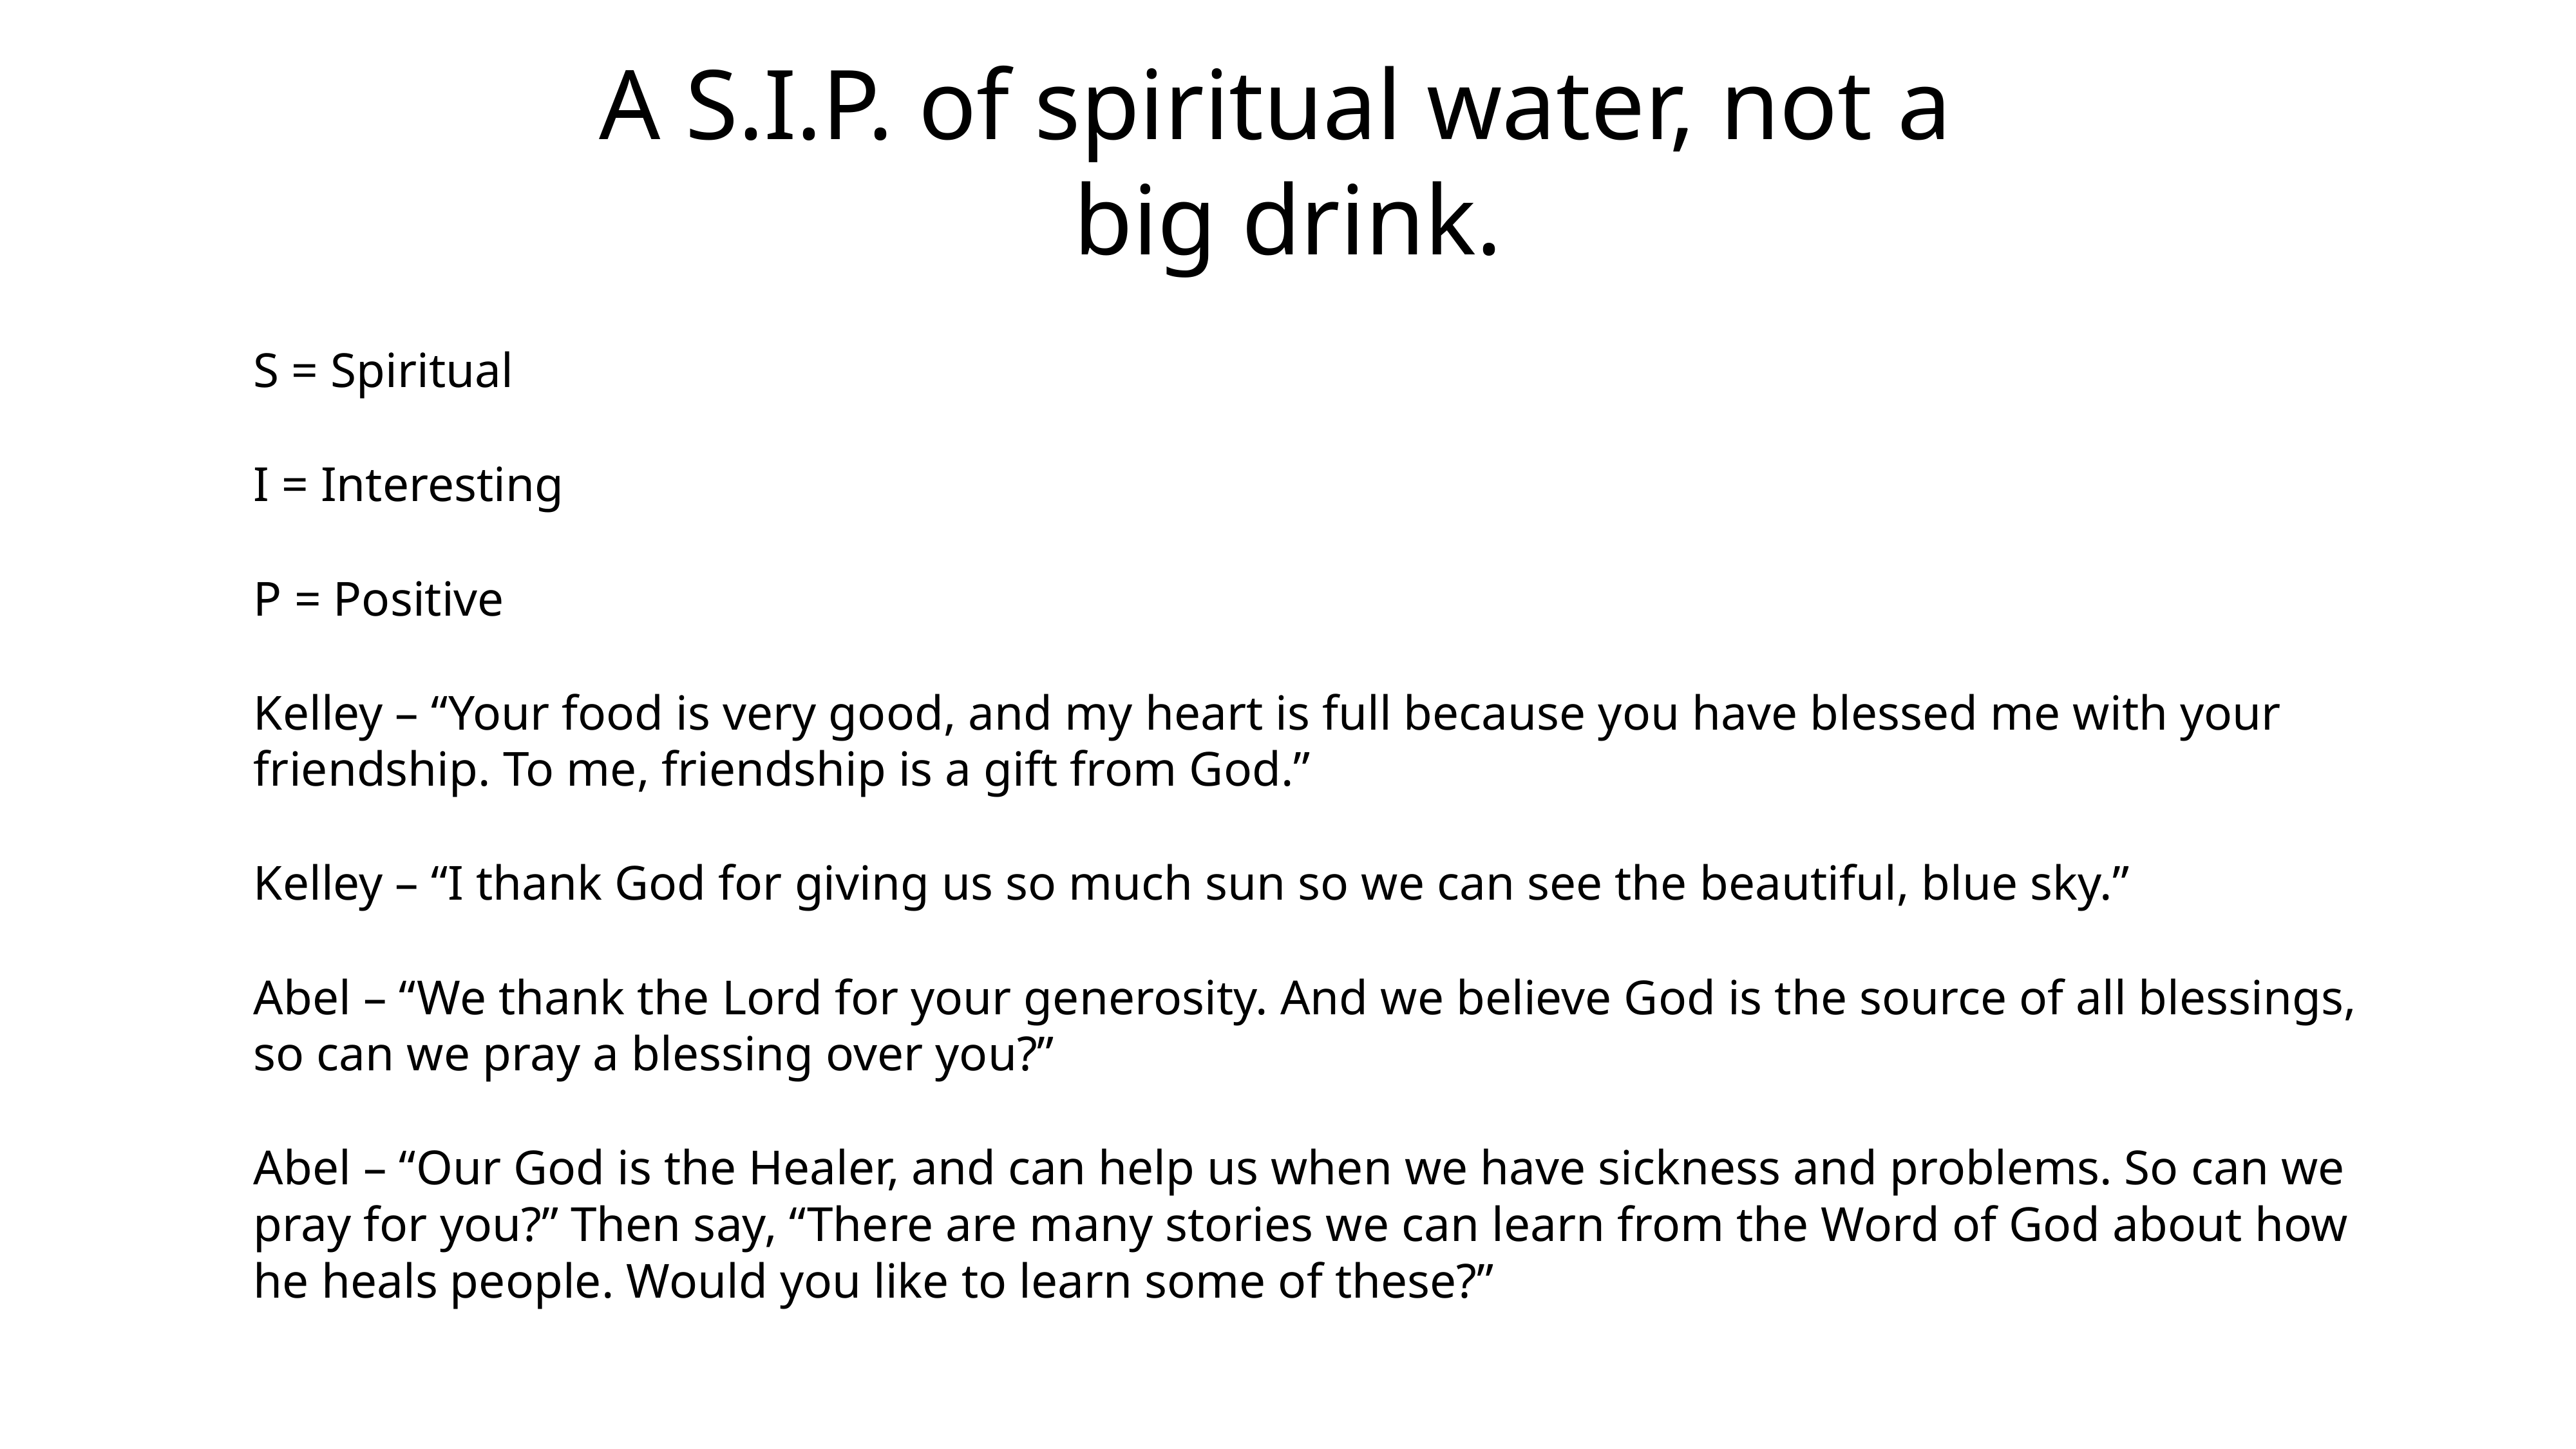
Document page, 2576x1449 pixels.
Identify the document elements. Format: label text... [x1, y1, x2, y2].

list S = Spiritual I = Interesting P = Positive Kelley – “Your food is very good, and my heart is full because you have blessed me with your friendship. To me, friendship is a gift from God.” Kelley – “I thank God for giving us so much sun so we can see the beautiful, blue sky.” Abel – “We thank the Lord for your generosity. And we believe God is the source of all blessings, so can we pray a blessing over you?” Abel – “Our God is the Healer, and can help us when we have sickness and problems. So can we pray for you?” Then say, “There are many stories we can learn from the Word of God about how he heals people. Would you like to learn some of these?” [178, 332, 2398, 1316]
title A S.I.P. of spiritual water, not a big drink. [178, 37, 2398, 279]
